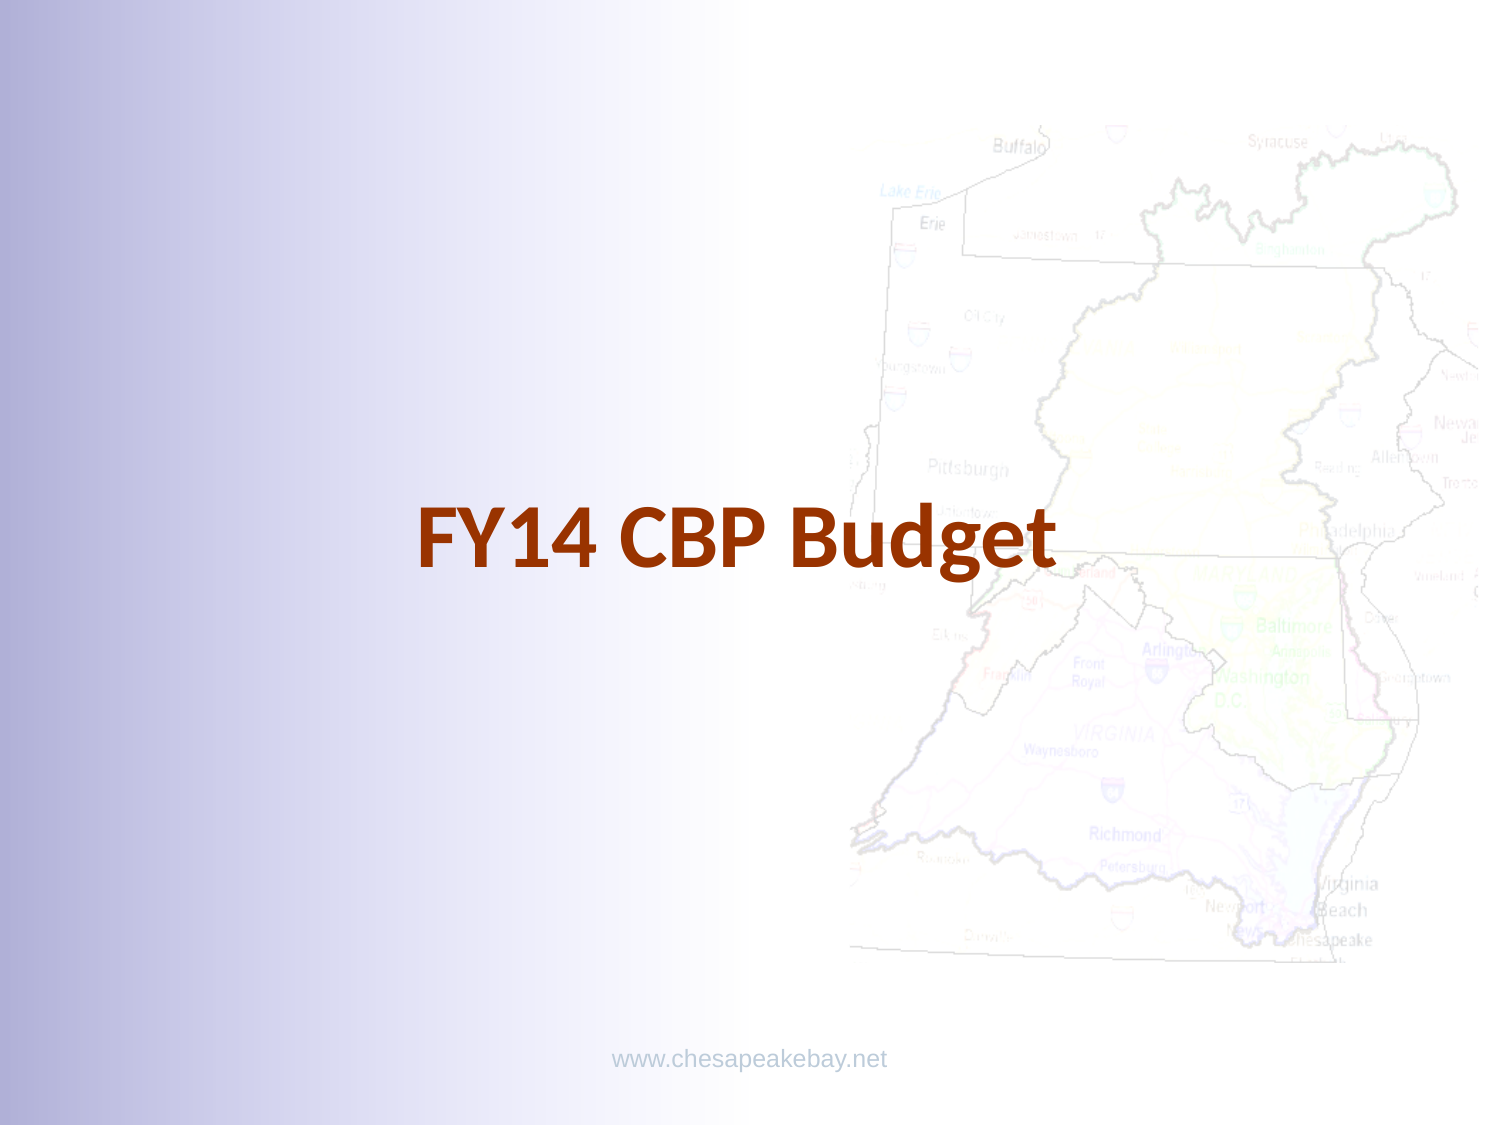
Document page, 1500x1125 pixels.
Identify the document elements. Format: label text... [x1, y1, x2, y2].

title FY14 CBP Budget [62, 437, 1413, 626]
footer www.chesapeakebay.net [512, 1042, 988, 1103]
